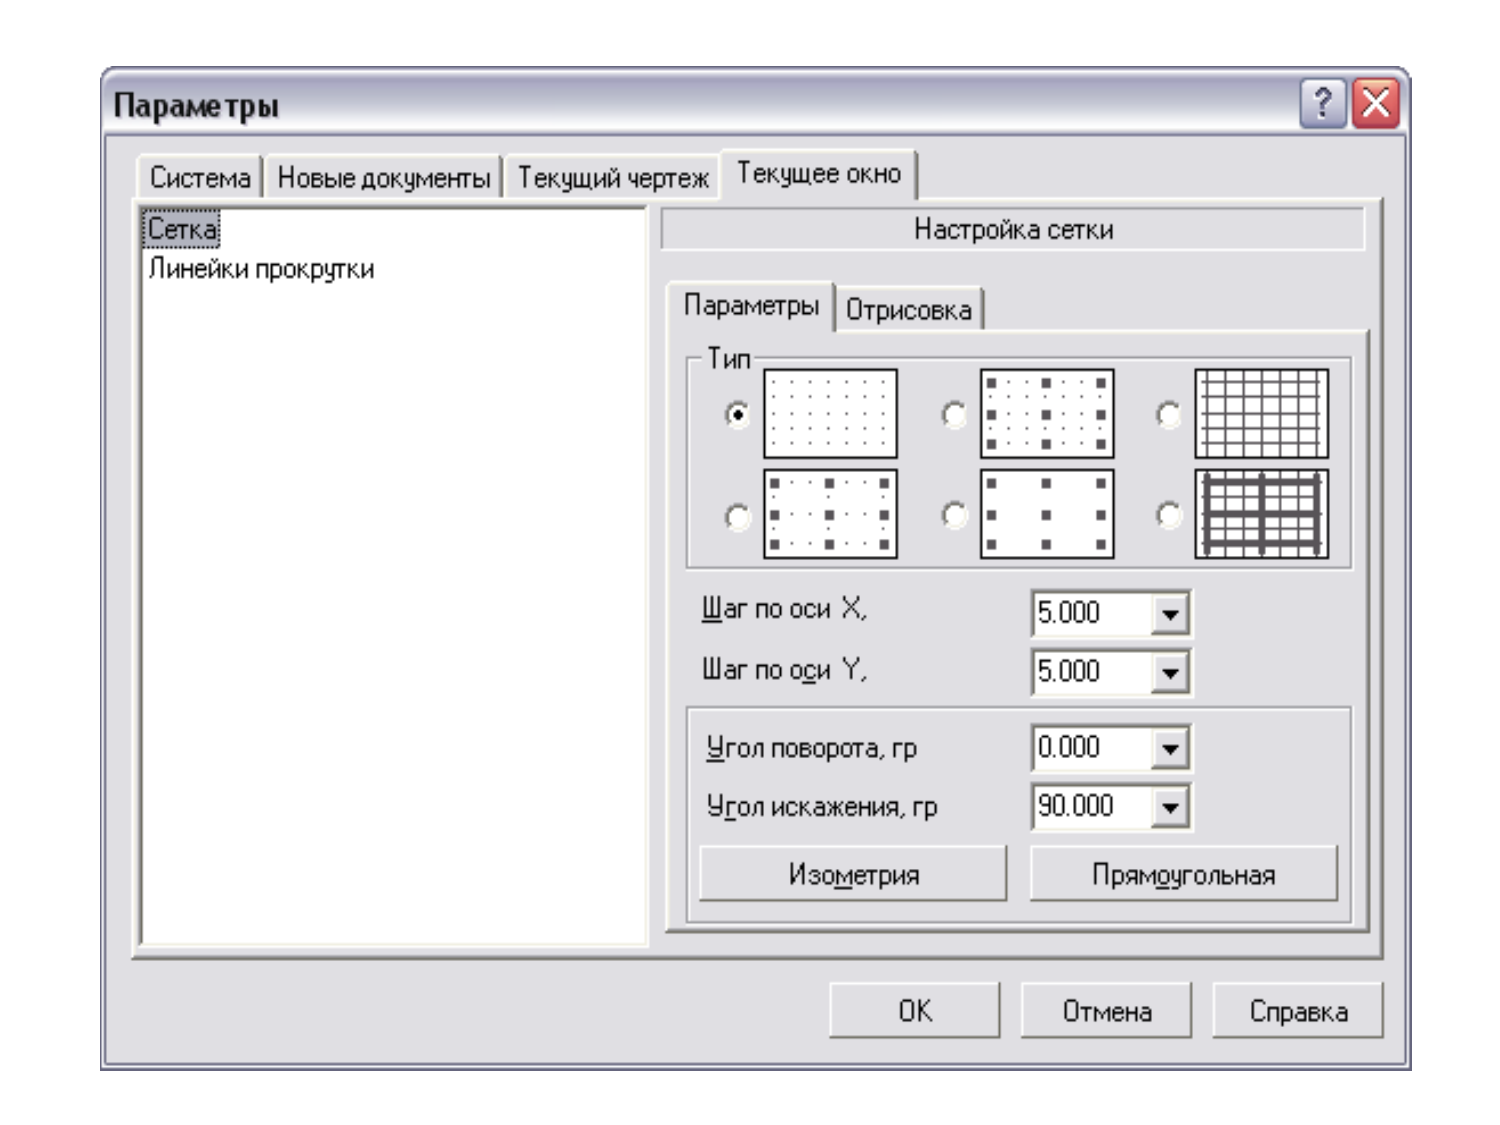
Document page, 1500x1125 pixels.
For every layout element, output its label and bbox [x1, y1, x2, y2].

picture [100, 66, 1412, 1071]
